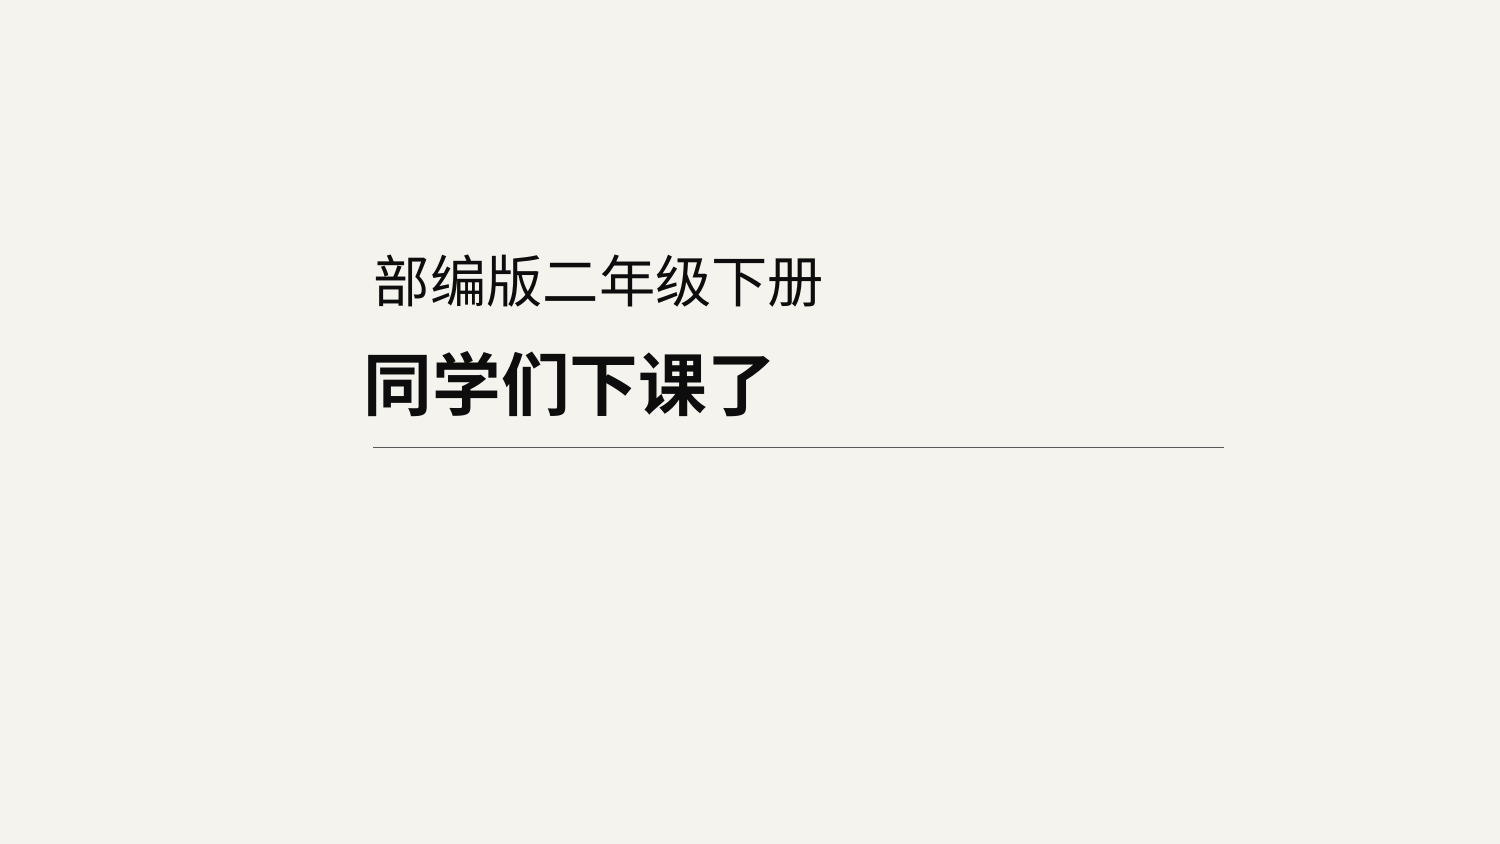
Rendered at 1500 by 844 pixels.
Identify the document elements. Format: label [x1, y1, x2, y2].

text_box [348, 246, 1238, 457]
